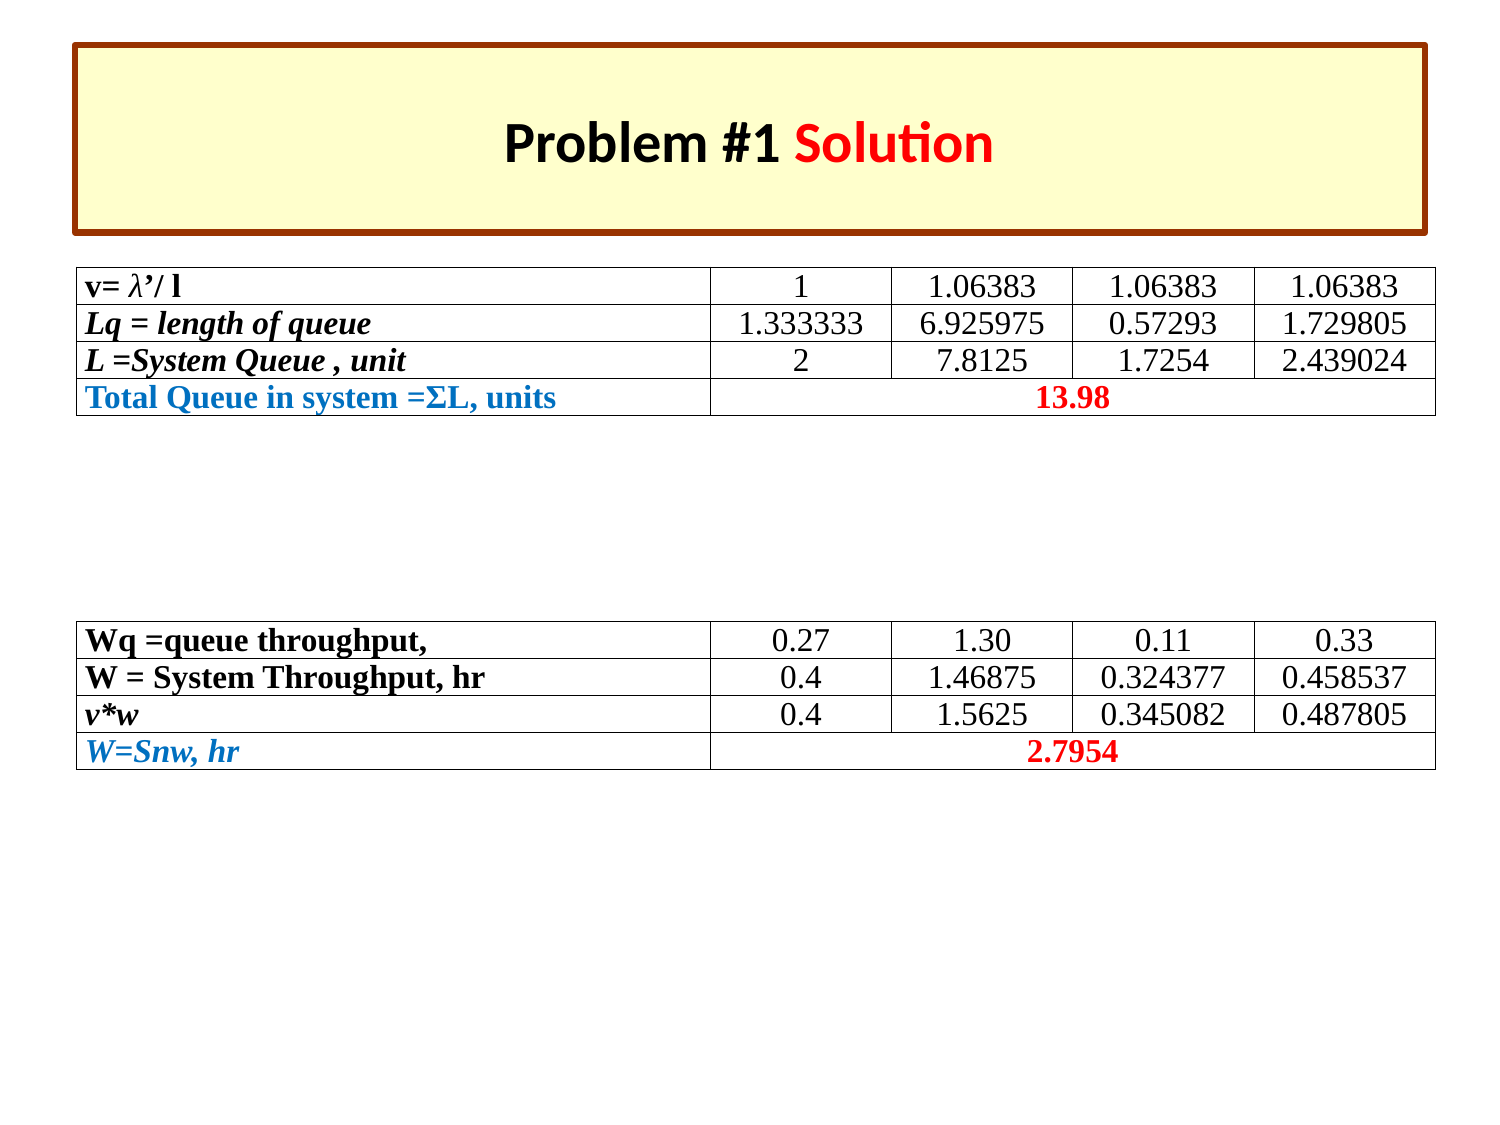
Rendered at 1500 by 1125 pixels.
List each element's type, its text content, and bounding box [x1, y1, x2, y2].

title Problem #1 Solution [75, 45, 1425, 233]
table_cell 0.324377 [1073, 659, 1254, 695]
table_cell 1.46875 [892, 659, 1072, 695]
table_header Wq =queue throughput, [77, 622, 710, 658]
table_header 1.06383 [892, 268, 1072, 304]
table_cell Lq = length of queue [77, 305, 710, 341]
table_cell 0.4 [711, 659, 891, 695]
table_header 1 [711, 268, 891, 304]
table_cell L =System Queue , unit [77, 342, 710, 378]
table_cell 6.925975 [892, 305, 1072, 341]
table_cell 2 [711, 342, 891, 378]
table_cell 0.458537 [1255, 659, 1435, 695]
table_cell 0.487805 [1255, 696, 1435, 732]
table_cell W = System Throughput, hr [77, 659, 710, 695]
table_header 0.33 [1255, 622, 1435, 658]
table_cell 0.345082 [1073, 696, 1254, 732]
table_cell 1.333333 [711, 305, 891, 341]
table_cell 7.8125 [892, 342, 1072, 378]
table_header 1.06383 [1255, 268, 1435, 304]
table_cell 13.98 [711, 379, 1435, 415]
table_cell v*w [77, 696, 710, 732]
table_cell W=Snw, hr [77, 733, 710, 769]
table_header 0.11 [1073, 622, 1254, 658]
table_header 1.06383 [1073, 268, 1254, 304]
table_header 1.30 [892, 622, 1072, 658]
table_cell 1.729805 [1255, 305, 1435, 341]
table_cell 0.4 [711, 696, 891, 732]
table_cell 2.439024 [1255, 342, 1435, 378]
table_cell 0.57293 [1073, 305, 1254, 341]
table_cell 2.7954 [711, 733, 1435, 769]
table_cell Total Queue in system =ΣL, units [77, 379, 710, 415]
table_header 0.27 [711, 622, 891, 658]
table_cell 1.7254 [1073, 342, 1254, 378]
table_cell 1.5625 [892, 696, 1072, 732]
table_header v= λ’/ l [77, 268, 710, 304]
